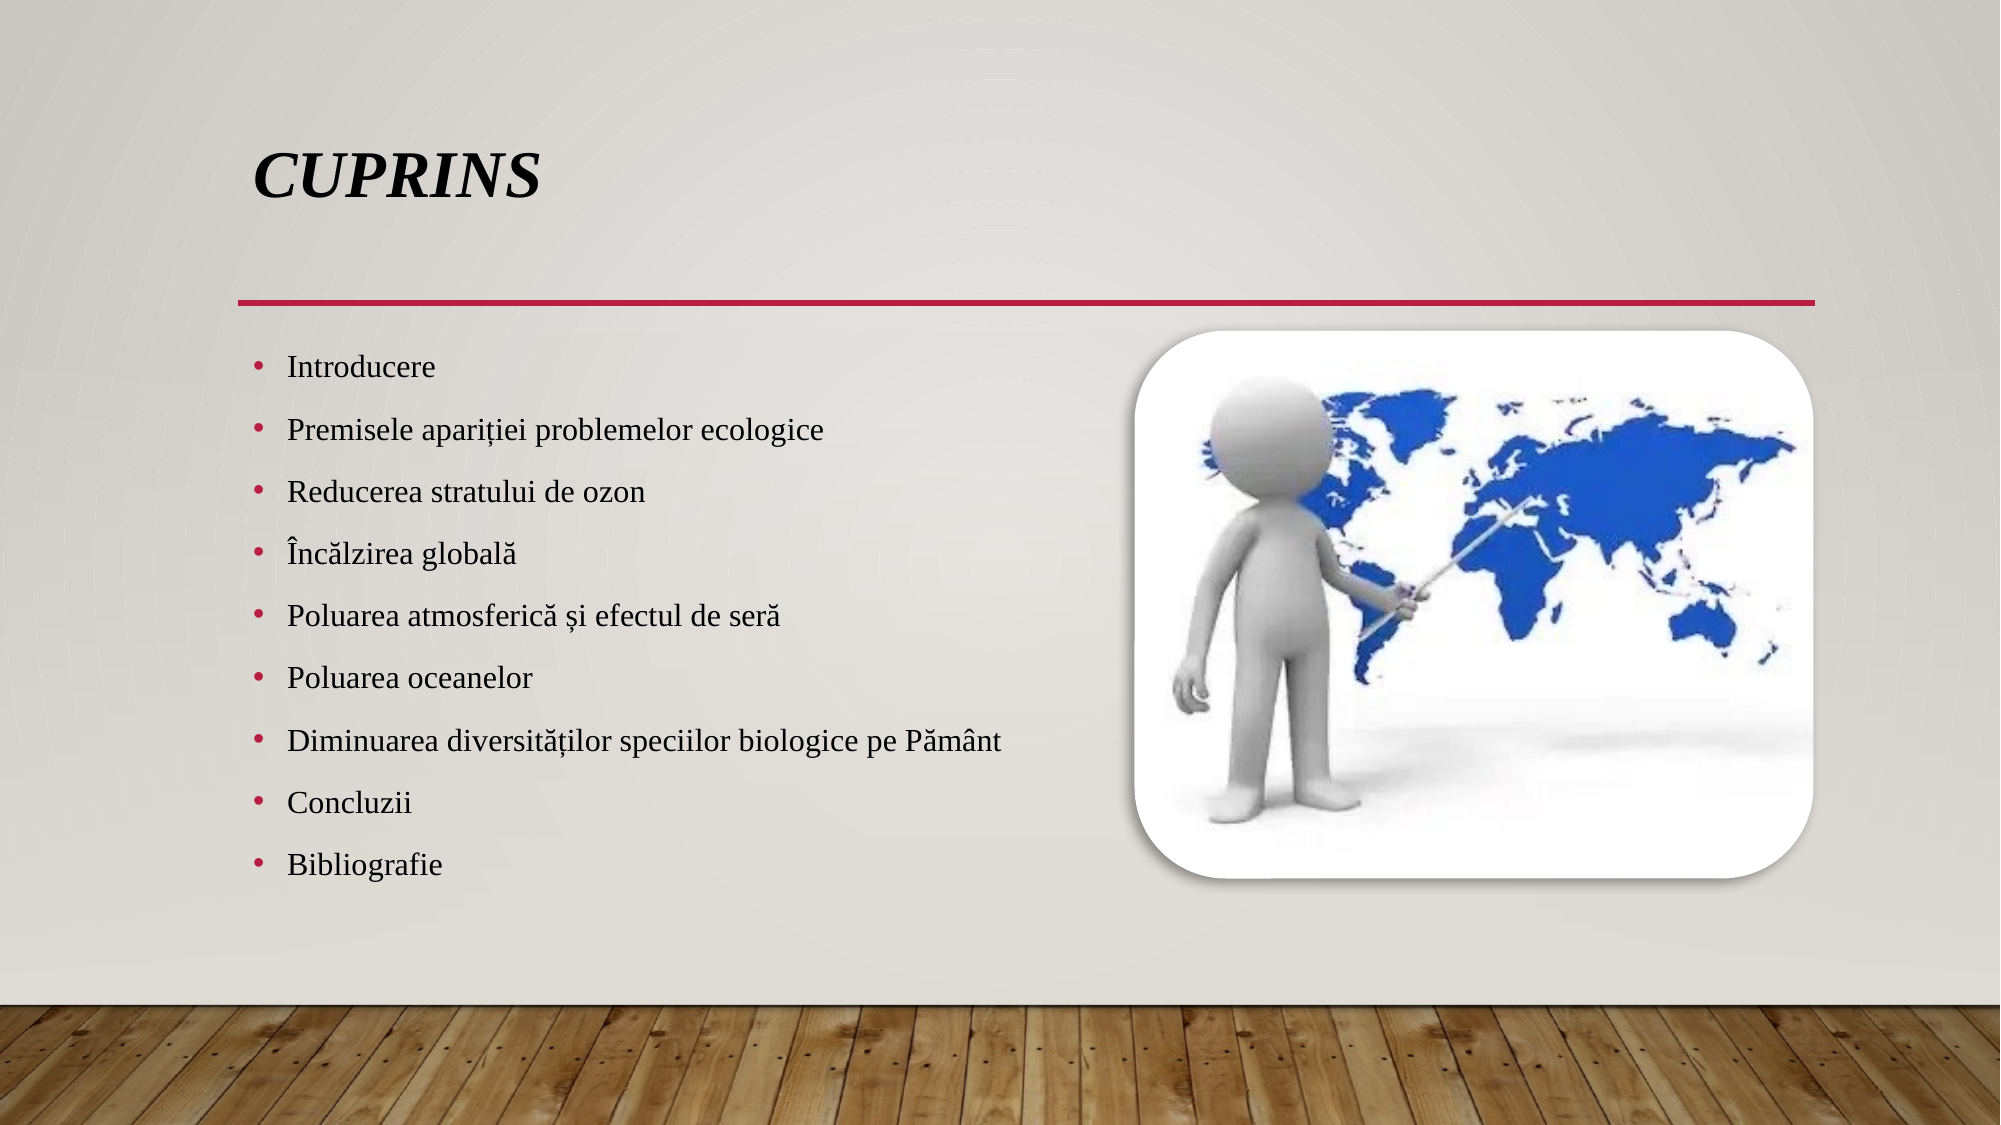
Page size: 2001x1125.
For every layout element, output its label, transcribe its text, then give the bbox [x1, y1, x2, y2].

title Cuprins [238, 131, 1814, 305]
picture [0, 1005, 2000, 1125]
list Introducere Premisele apariției problemelor ecologice Reducerea stratului de ozon Încălzirea globală Poluarea atmosferică și efectul de seră Poluarea oceanelor Diminuarea diversităților speciilor biologice pe Pământ Concluzii Bibliografie [238, 330, 1814, 897]
picture [1134, 330, 1814, 879]
